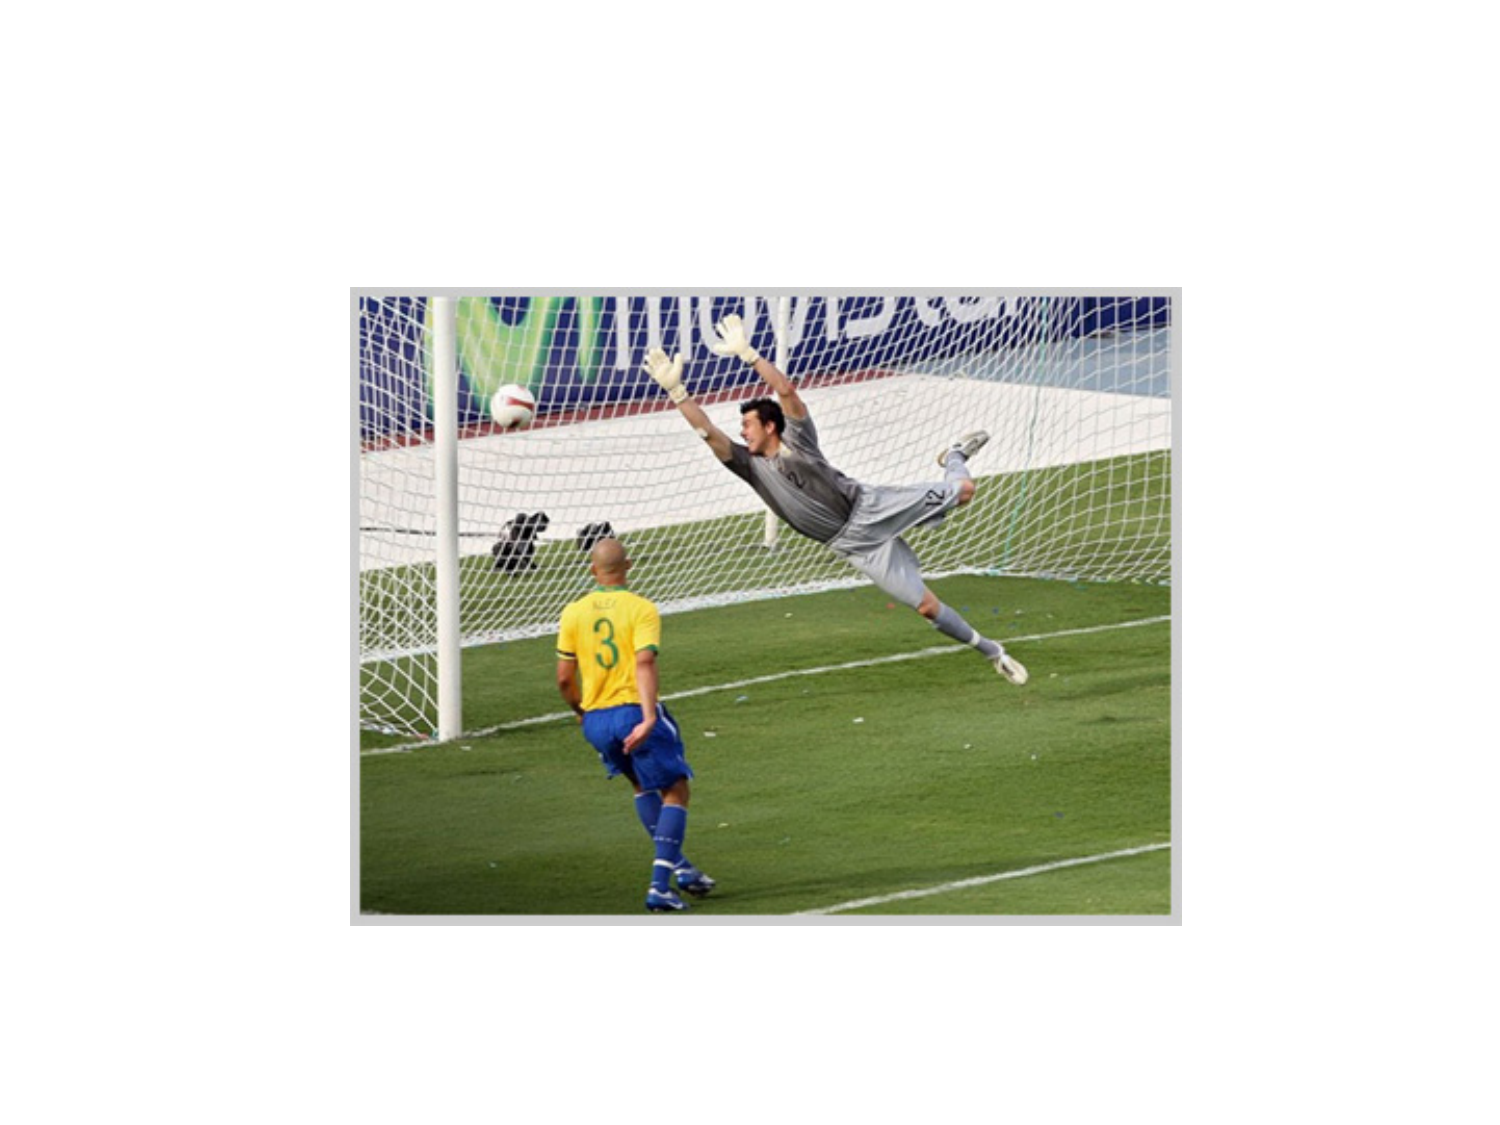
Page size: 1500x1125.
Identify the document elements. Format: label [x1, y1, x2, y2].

list [349, 287, 1182, 926]
